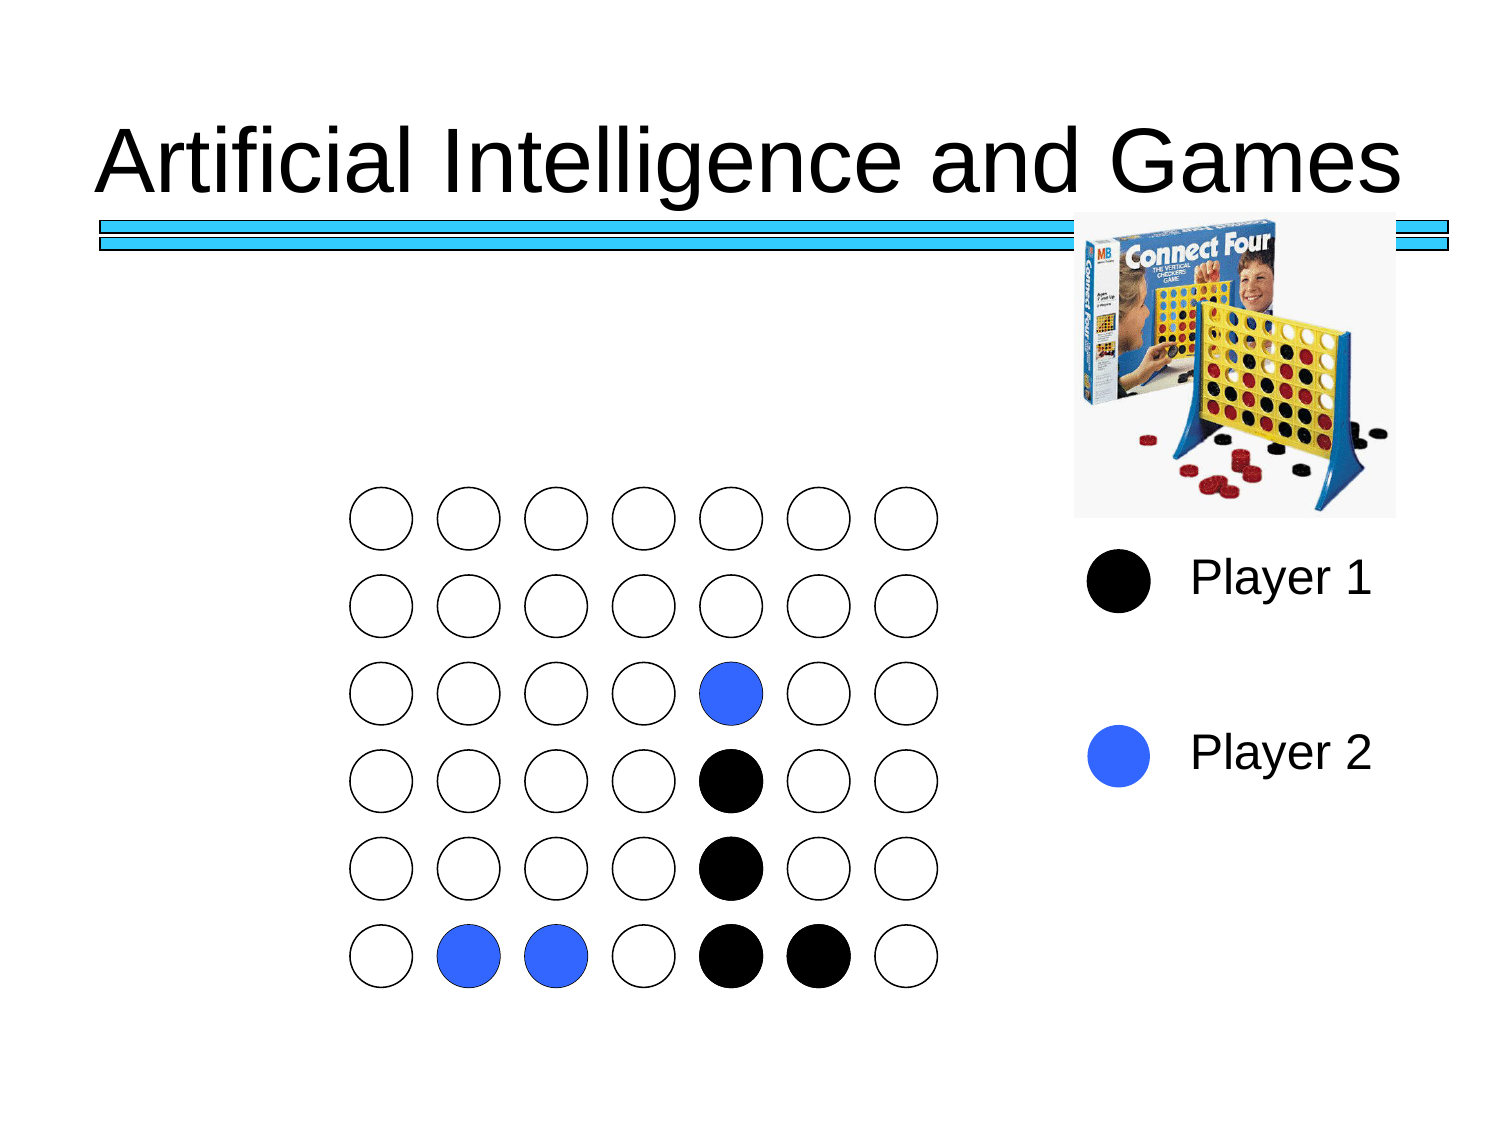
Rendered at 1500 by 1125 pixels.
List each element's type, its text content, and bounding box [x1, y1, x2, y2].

text_box [349, 837, 413, 900]
text_box [787, 924, 850, 988]
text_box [1401, 220, 1449, 251]
text_box [349, 574, 413, 638]
text_box [699, 574, 763, 638]
text_box [524, 574, 588, 638]
title Artificial Intelligence and Games [37, 62, 1463, 250]
text_box [349, 749, 413, 813]
text_box [787, 749, 850, 813]
text_box [437, 749, 500, 813]
text_box [524, 487, 588, 550]
text_box [349, 662, 413, 725]
text_box [1087, 724, 1150, 788]
text_box [787, 662, 850, 725]
text_box [612, 487, 675, 550]
text_box [874, 574, 938, 638]
text_box [787, 837, 850, 900]
picture [1074, 212, 1397, 519]
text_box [99, 220, 1069, 251]
text_box [874, 662, 938, 725]
text_box [524, 924, 588, 988]
text_box [699, 749, 763, 813]
text_box [437, 924, 500, 988]
text_box [1087, 549, 1150, 613]
text_box Player 1 [1174, 537, 1422, 613]
text_box [612, 574, 675, 638]
text_box [349, 487, 413, 550]
text_box [437, 487, 500, 550]
text_box [699, 662, 763, 725]
text_box [612, 749, 675, 813]
text_box [437, 574, 500, 638]
text_box [437, 662, 500, 725]
text_box [787, 574, 850, 638]
text_box [699, 487, 763, 550]
text_box [349, 924, 413, 988]
text_box [874, 924, 938, 988]
text_box [437, 837, 500, 900]
text_box [874, 749, 938, 813]
text_box [612, 662, 675, 725]
text_box [874, 837, 938, 900]
text_box Player 2 [1174, 712, 1422, 788]
text_box [524, 749, 588, 813]
text_box [699, 924, 763, 988]
text_box [874, 487, 938, 550]
text_box [787, 487, 850, 550]
text_box [699, 837, 763, 900]
text_box [524, 837, 588, 900]
text_box [524, 662, 588, 725]
text_box [612, 924, 675, 988]
text_box [612, 837, 675, 900]
